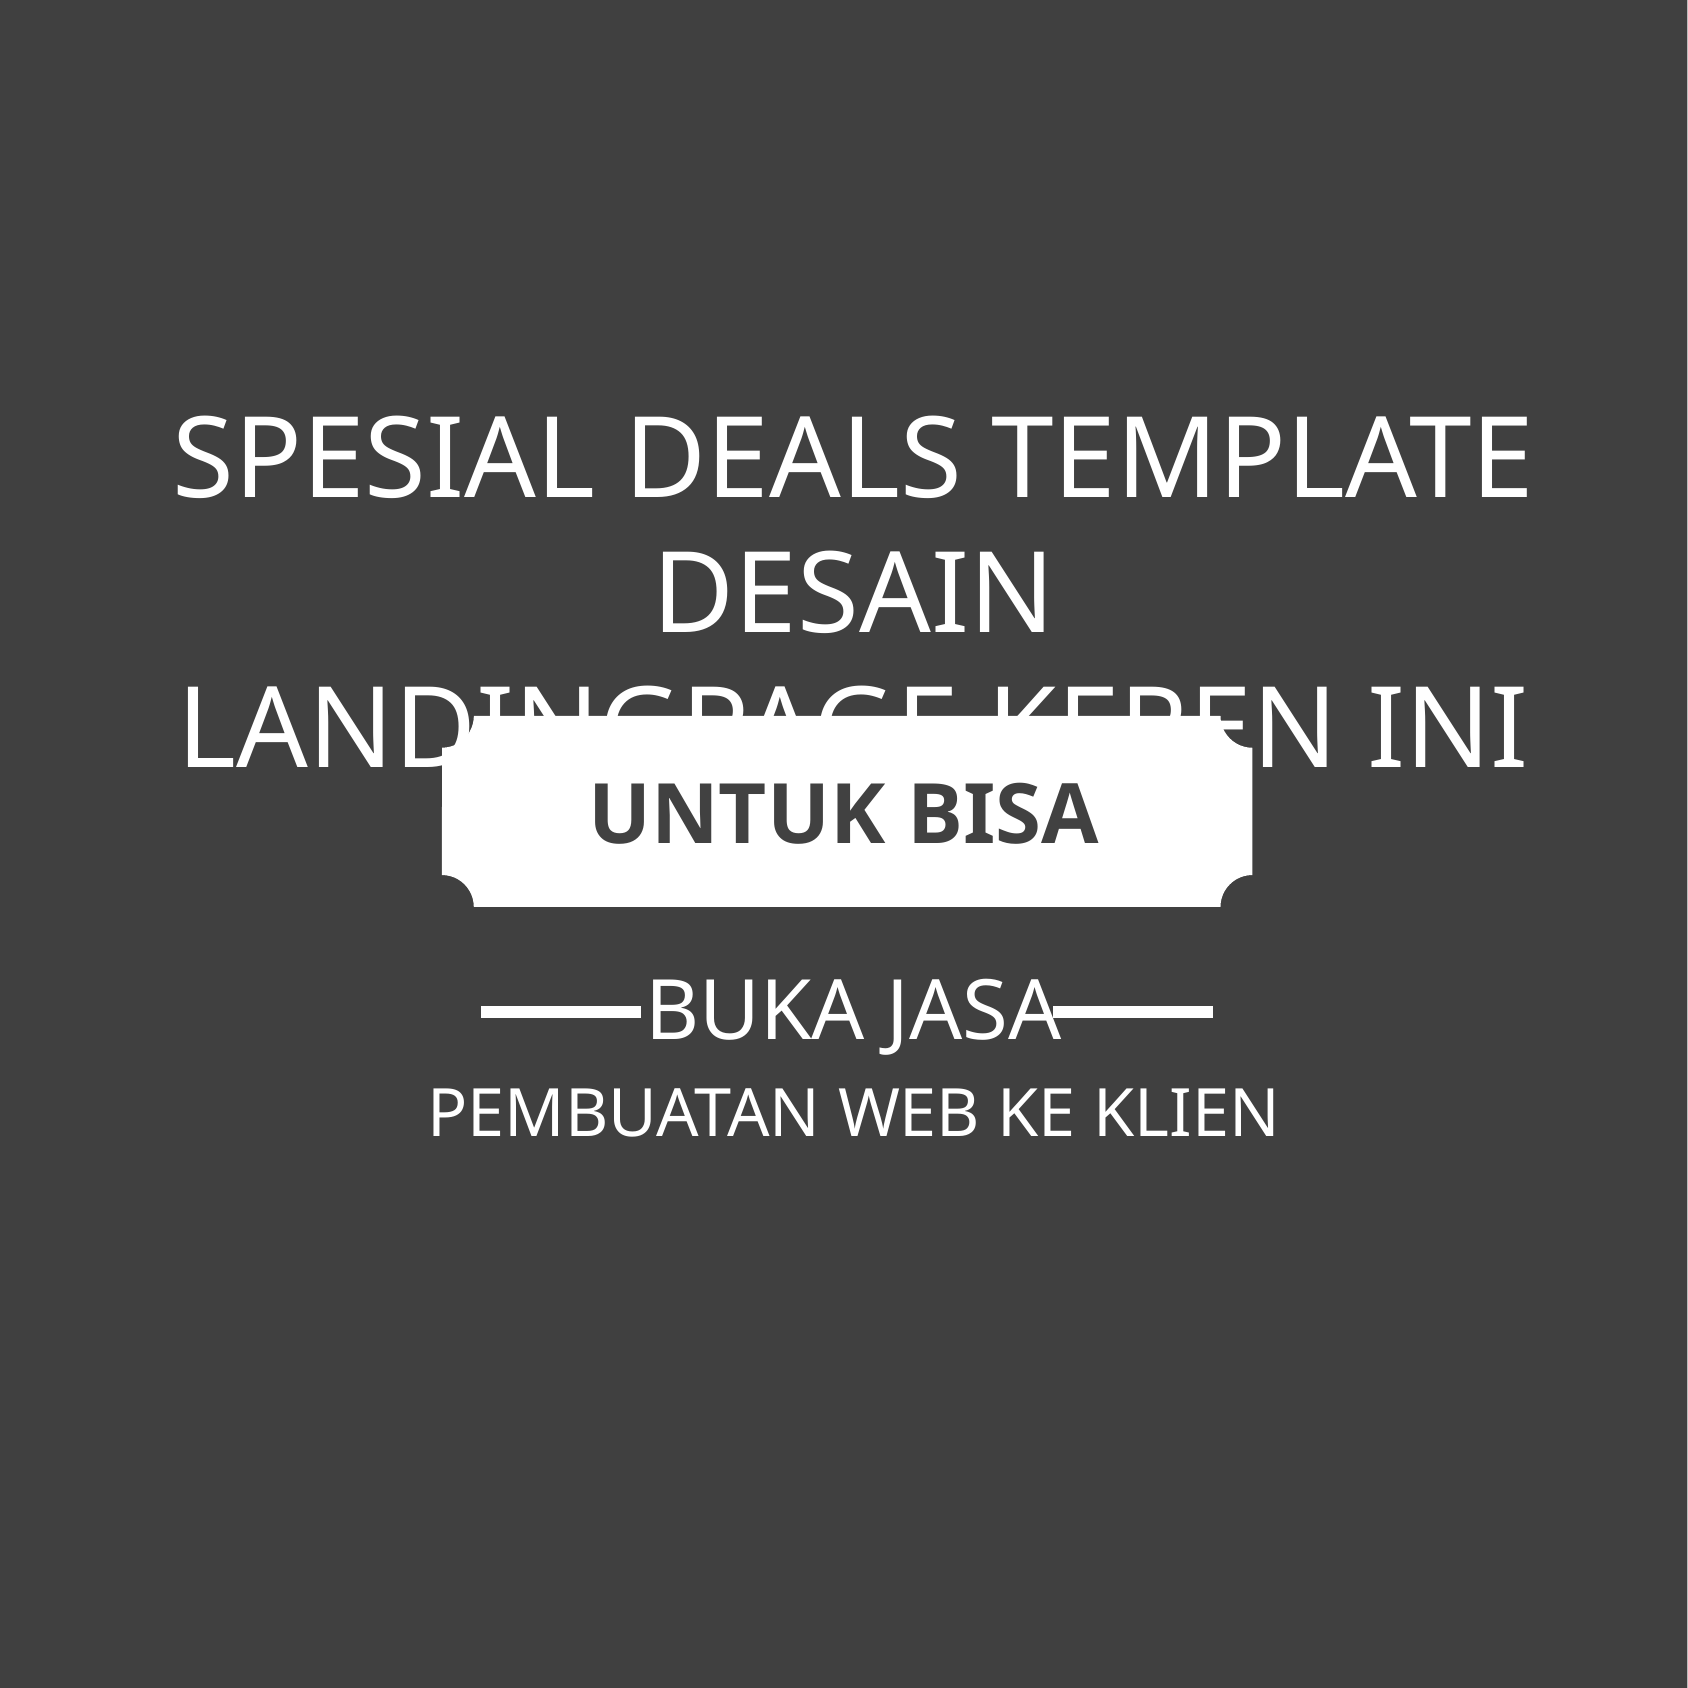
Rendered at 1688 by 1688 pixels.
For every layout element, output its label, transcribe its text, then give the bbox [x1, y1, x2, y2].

text_box SPESIAL DEALS TEMPLATE DESAIN LANDINGPAGE KEREN INI [48, 377, 1660, 798]
text_box PEMBUATAN WEB KE KLIEN [1, 1062, 1688, 1157]
text_box UNTUK BISA [438, 753, 1249, 868]
text_box BUKA JASA [622, 949, 1085, 1062]
text_box [440, 714, 1254, 908]
